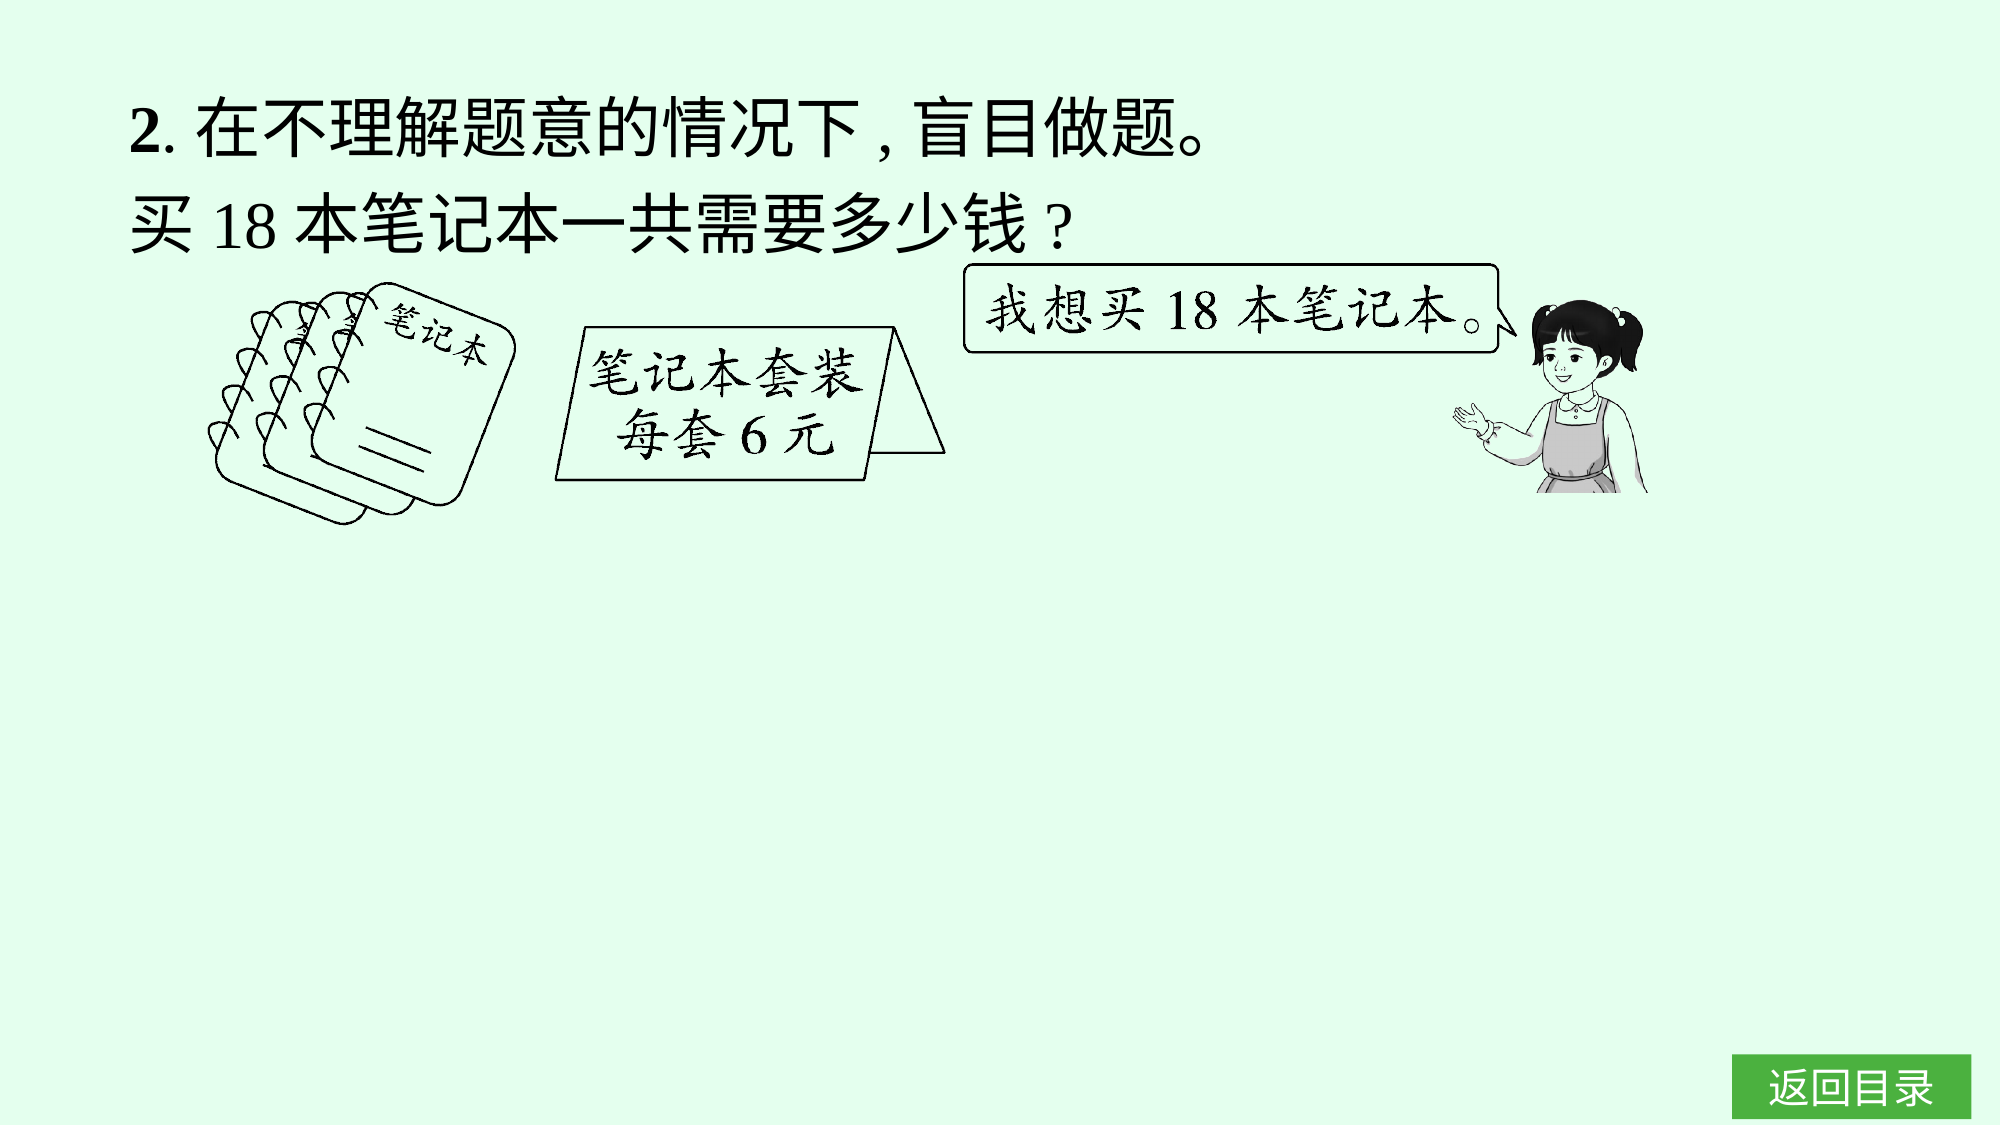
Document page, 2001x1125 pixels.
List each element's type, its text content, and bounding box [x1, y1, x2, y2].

picture [204, 261, 1667, 527]
text_box 2.在不理解题意的情况下,盲目做题。 买18本笔记本一共需要多少钱? [113, 62, 1887, 269]
